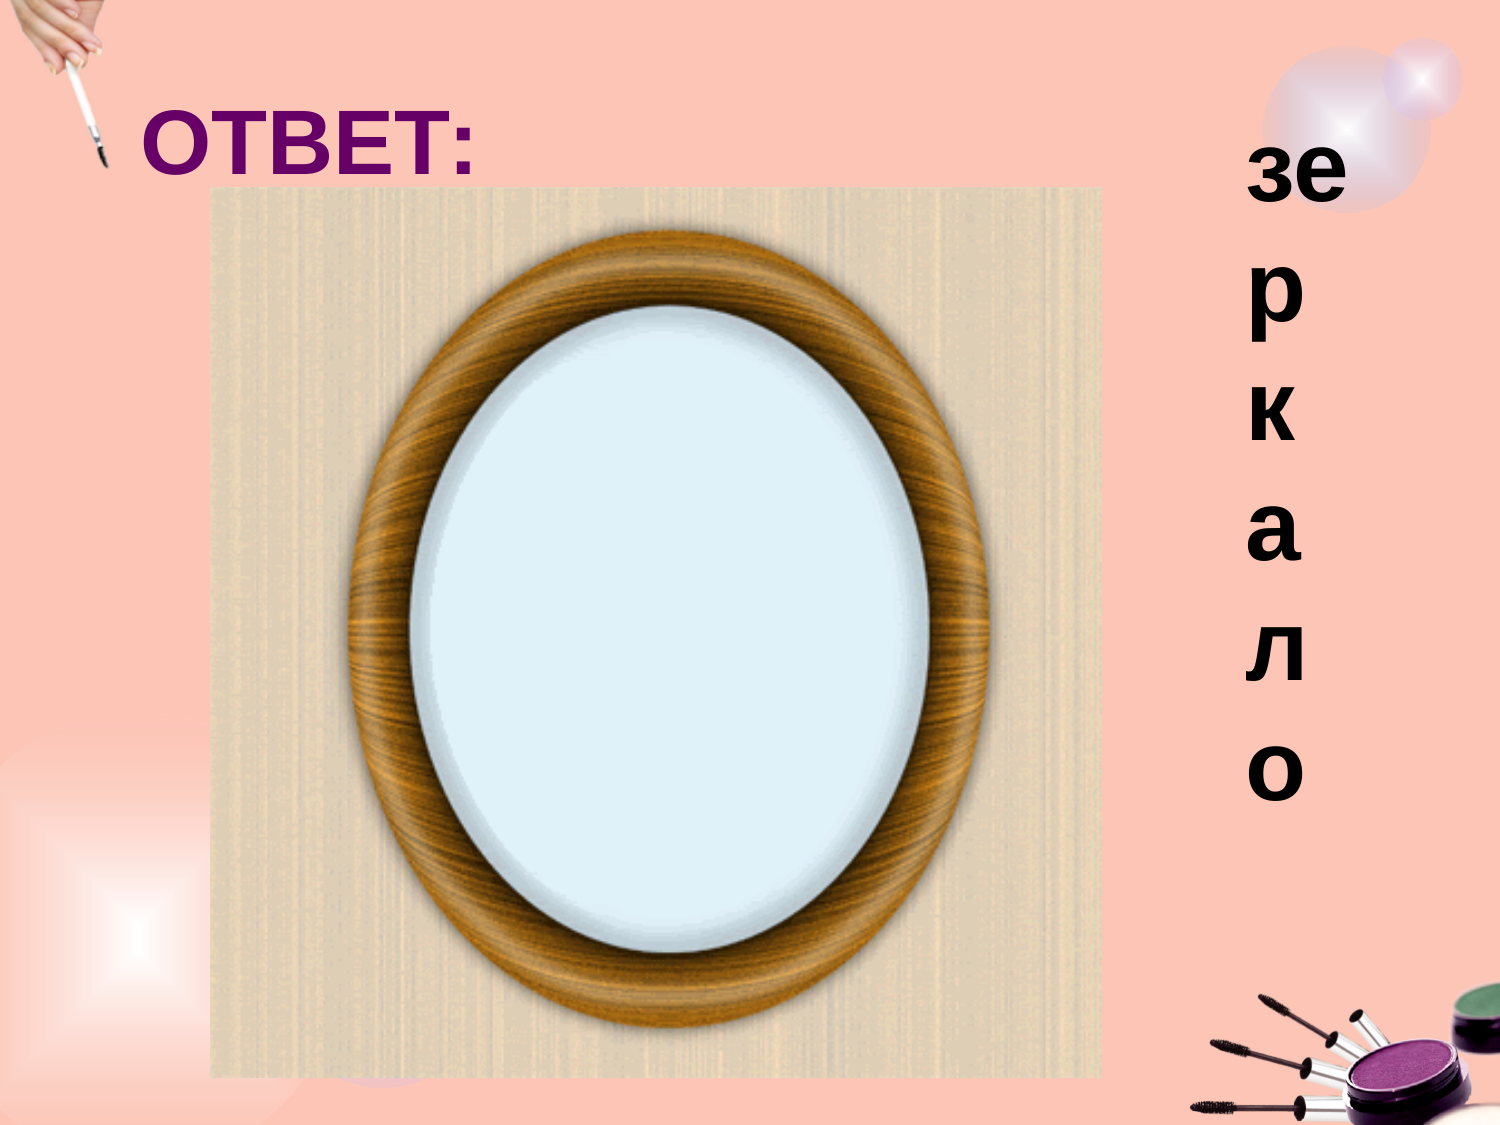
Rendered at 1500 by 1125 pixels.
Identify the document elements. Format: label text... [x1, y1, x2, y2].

text_box зеркало [1230, 93, 1365, 829]
title ОТВЕТ: [125, 75, 1425, 188]
picture [0, 0, 150, 175]
picture [210, 187, 1102, 1079]
picture [1187, 974, 1500, 1125]
